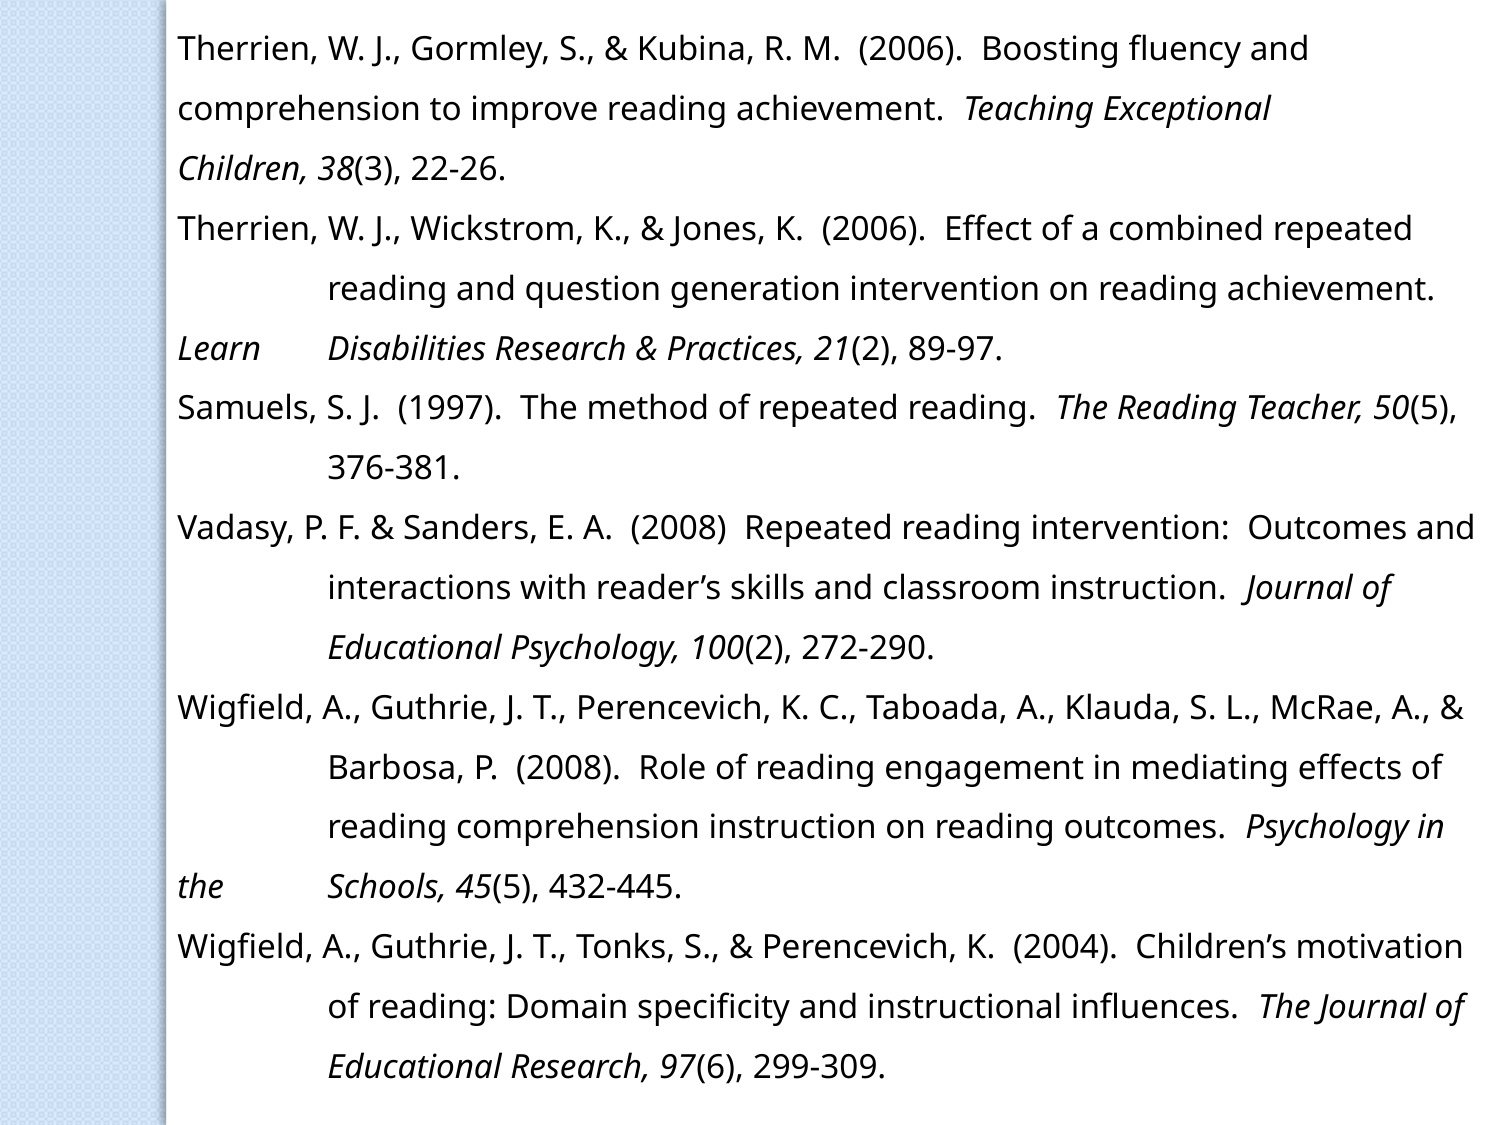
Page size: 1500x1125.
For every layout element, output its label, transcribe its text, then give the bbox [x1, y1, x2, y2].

text_box Therrien, W. J., Gormley, S., & Kubina, R. M. (2006). Boosting fluency and comprehension to improve reading achievement. Teaching Exceptional Children, 38(3), 22-26. Therrien, W. J., Wickstrom, K., & Jones, K. (2006). Effect of a combined repeated reading and question generation intervention on reading achievement. Learn Disabilities Research & Practices, 21(2), 89-97. Samuels, S. J. (1997). The method of repeated reading. The Reading Teacher, 50(5), 376-381. Vadasy, P. F. & Sanders, E. A. (2008) Repeated reading intervention: Outcomes and interactions with reader’s skills and classroom instruction. Journal of Educational Psychology, 100(2), 272-290. Wigfield, A., Guthrie, J. T., Perencevich, K. C., Taboada, A., Klauda, S. L., McRae, A., & Barbosa, P. (2008). Role of reading engagement in mediating effects of reading comprehension instruction on reading outcomes. Psychology in the Schools, 45(5), 432-445. Wigfield, A., Guthrie, J. T., Tonks, S., & Perencevich, K. (2004). Children’s motivation of reading: Domain specificity and instructional influences. The Journal of Educational Research, 97(6), 299-309. [162, 0, 1500, 1093]
